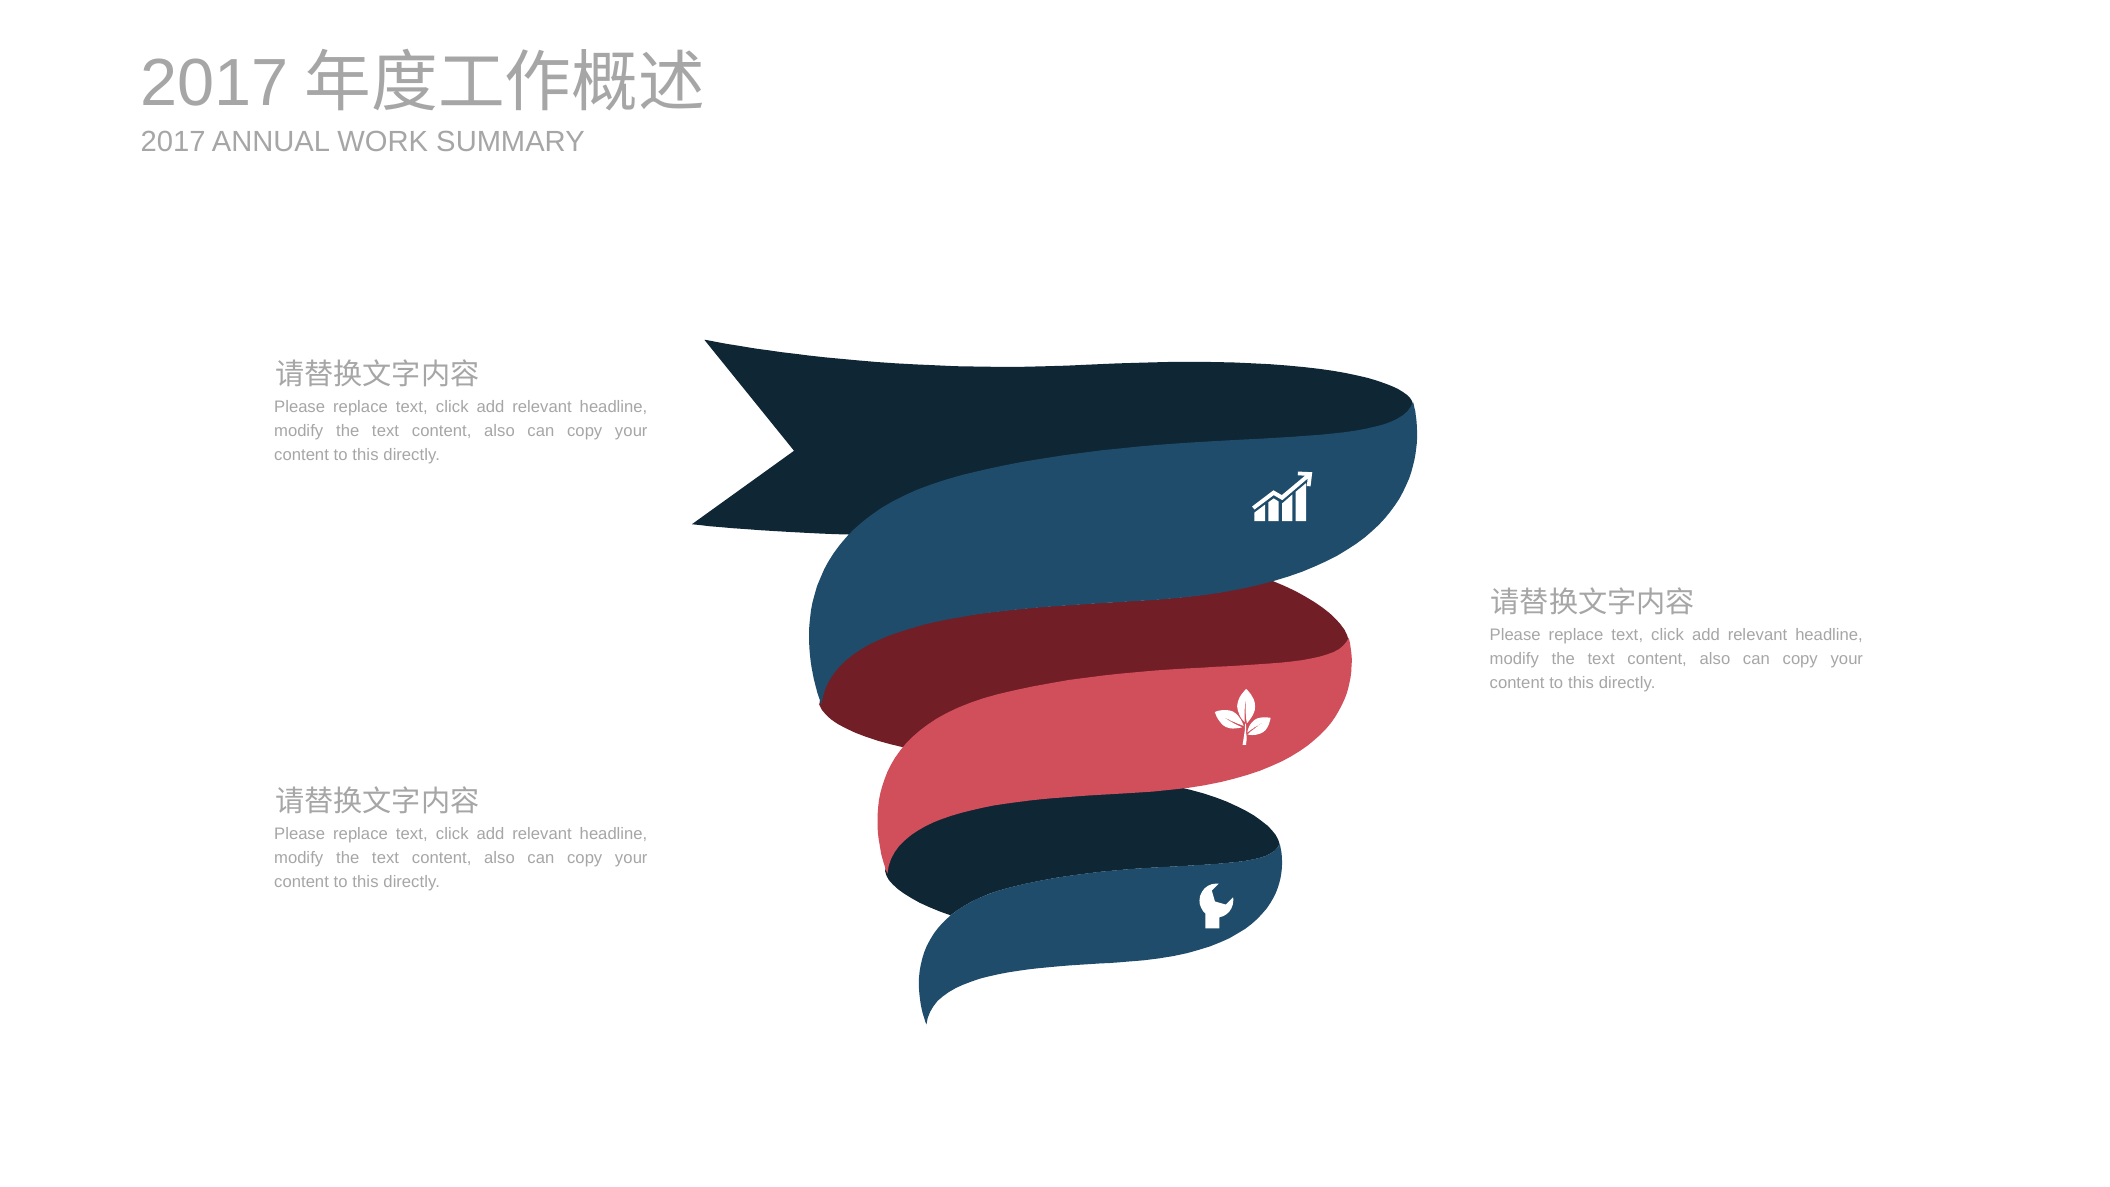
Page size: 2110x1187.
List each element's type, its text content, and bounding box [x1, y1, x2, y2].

text_box 请替换文字内容 [260, 767, 495, 825]
text_box [1313, 601, 1348, 657]
text_box 请替换文字内容 [1475, 569, 1711, 626]
text_box Please replace text, click add relevant headline, modify the text content, also can copy your content to this directly. [259, 811, 663, 898]
text_box 2017 ANNUAL WORK SUMMARY [140, 122, 602, 158]
text_box Please replace text, click add relevant headline, modify the text content, also can copy your content to this directly. [259, 384, 663, 471]
text_box [877, 667, 1199, 874]
text_box [691, 339, 1413, 535]
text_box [1199, 471, 1313, 929]
text_box 2017年度工作概述 [140, 38, 789, 119]
text_box [809, 402, 1418, 705]
text_box [1313, 637, 1352, 742]
text_box Please replace text, click add relevant headline, modify the text content, also can copy your content to this directly. [1474, 612, 1879, 700]
text_box [918, 864, 1245, 1025]
text_box [885, 789, 1199, 915]
text_box 请替换文字内容 [260, 340, 495, 398]
text_box [819, 596, 1199, 747]
